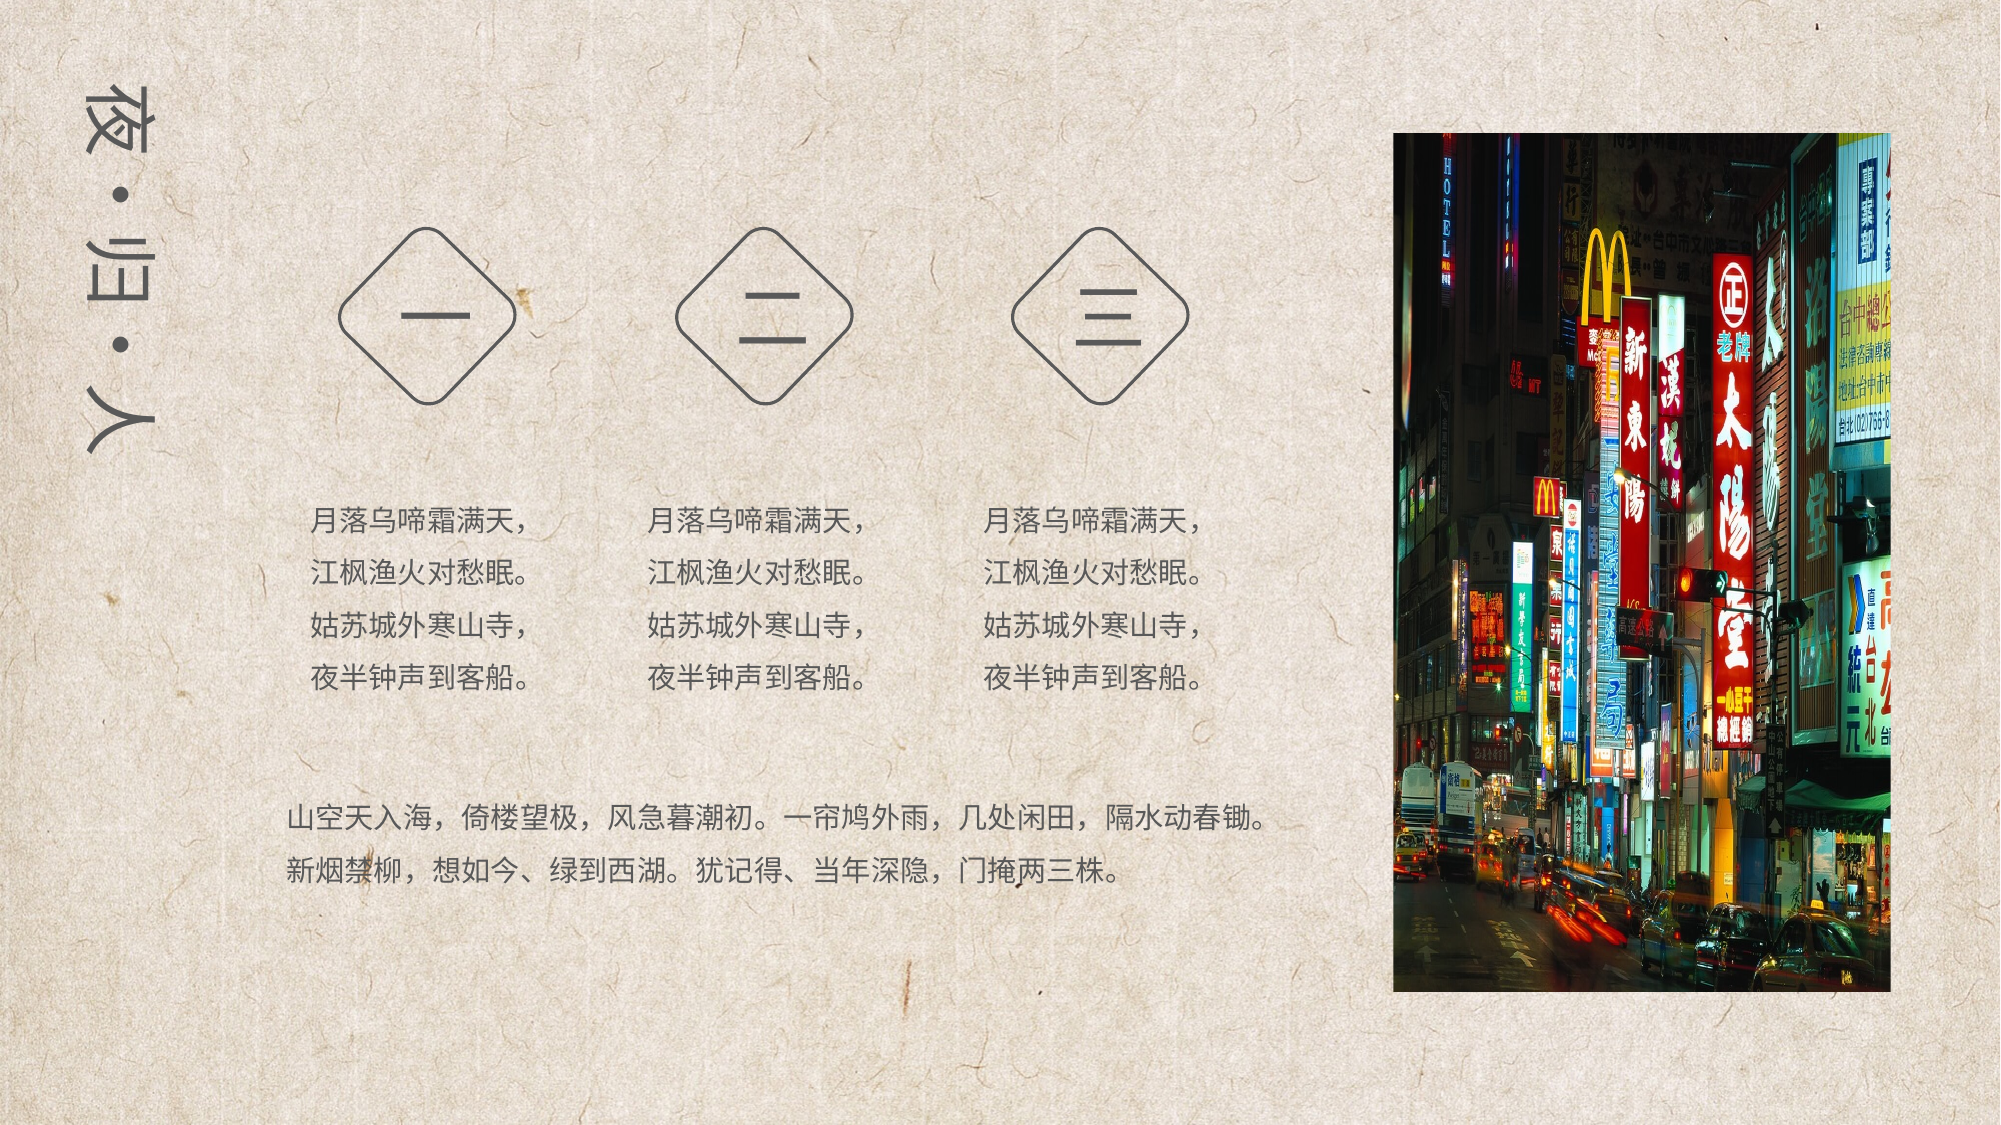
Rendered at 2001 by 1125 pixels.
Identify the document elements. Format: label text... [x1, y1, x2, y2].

text_box 月落乌啼霜满天， 江枫渔火对愁眠。 姑苏城外寒山寺， 夜半钟声到客船。 [271, 477, 583, 702]
text_box 二 [720, 263, 808, 368]
text_box [675, 227, 854, 405]
picture [0, 0, 2001, 1125]
text_box 一 [383, 263, 471, 368]
text_box 月落乌啼霜满天， 江枫渔火对愁眠。 姑苏城外寒山寺， 夜半钟声到客船。 [608, 477, 920, 702]
text_box 三 [1056, 263, 1144, 368]
text_box 夜•归•人 [53, 67, 175, 510]
text_box [1011, 227, 1190, 405]
text_box [338, 227, 517, 405]
text_box 月落乌啼霜满天， 江枫渔火对愁眠。 姑苏城外寒山寺， 夜半钟声到客船。 [944, 477, 1256, 702]
text_box [1392, 132, 1892, 993]
text_box 山空天入海，倚楼望极，风急暮潮初。一帘鸠外雨，几处闲田，隔水动春锄。新烟禁柳，想如今、绿到西湖。犹记得、当年深隐，门掩两三株。 [271, 774, 1287, 895]
